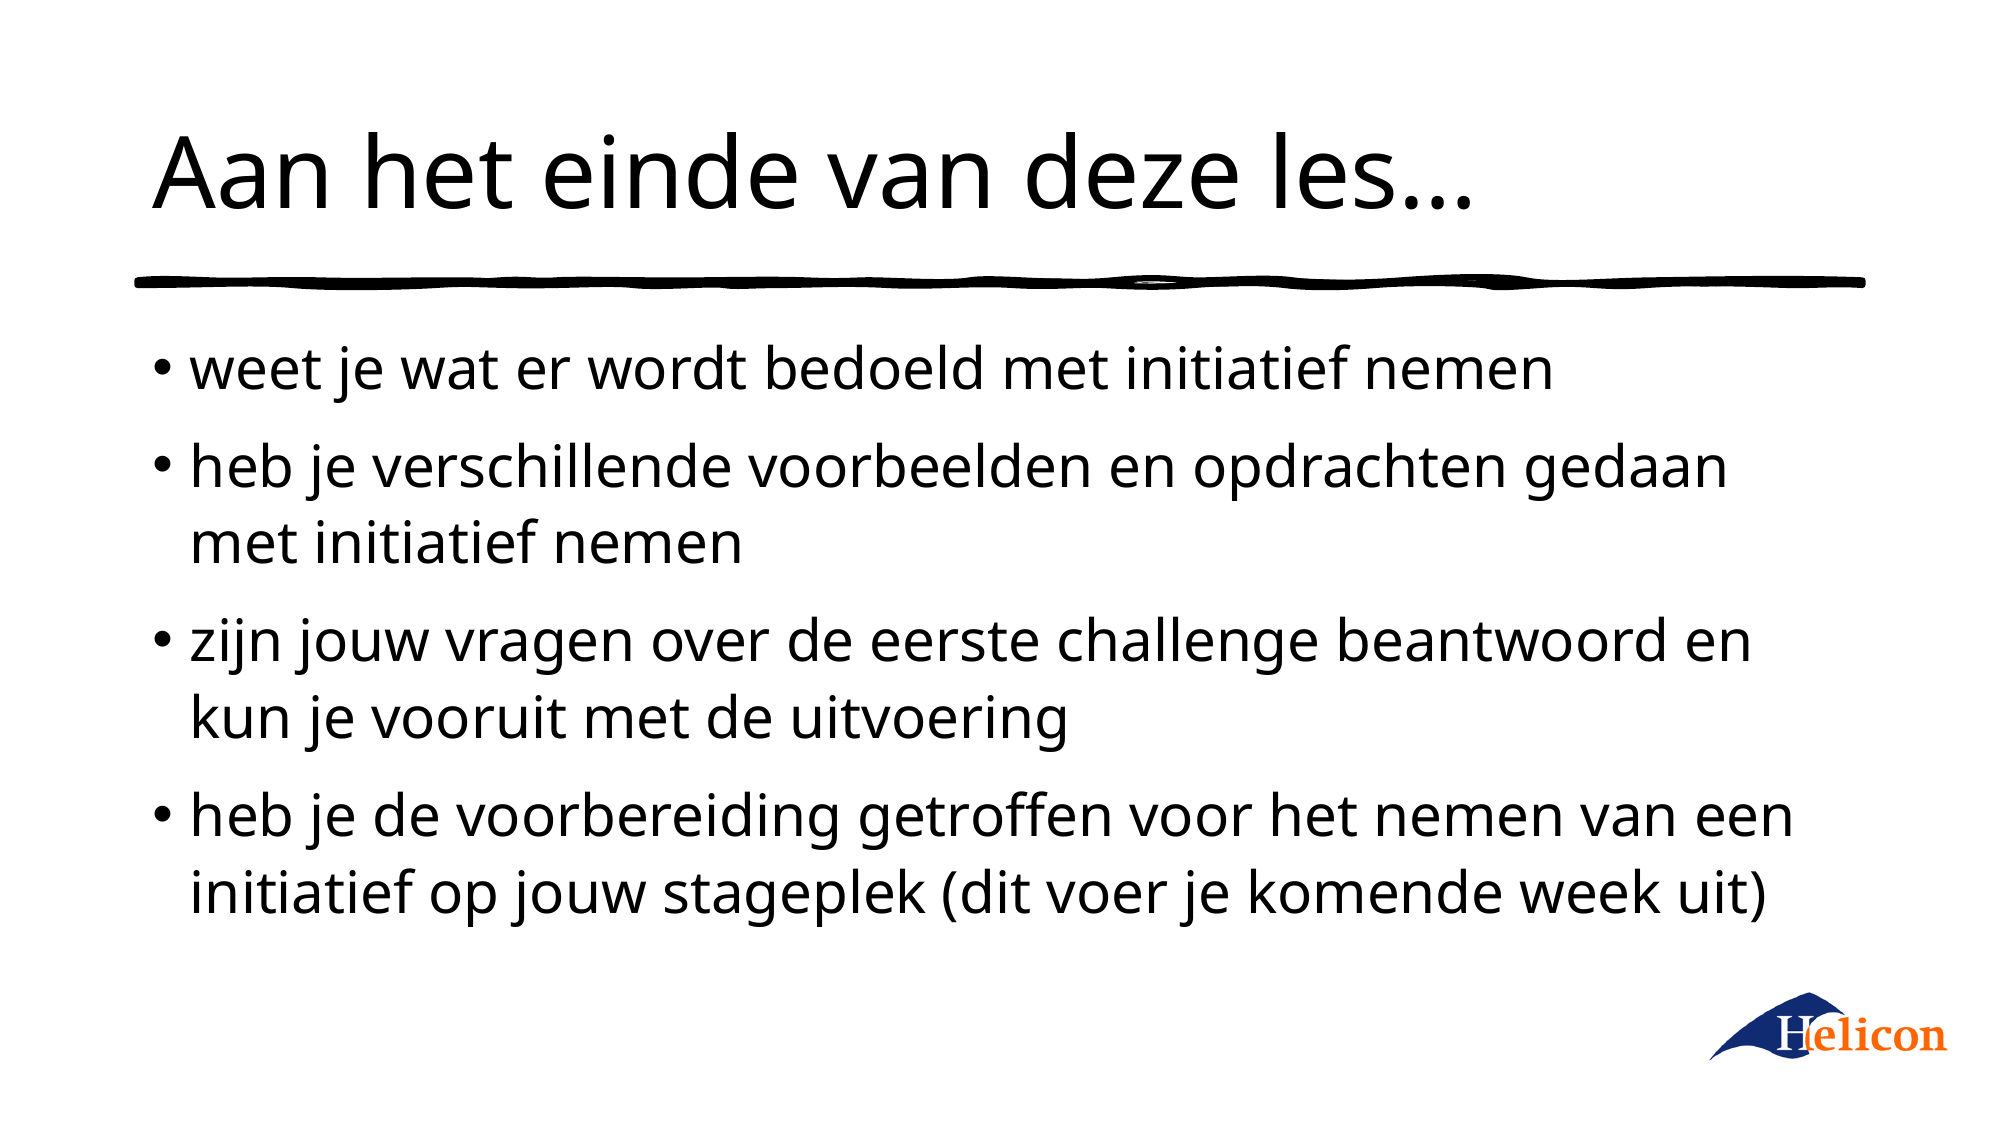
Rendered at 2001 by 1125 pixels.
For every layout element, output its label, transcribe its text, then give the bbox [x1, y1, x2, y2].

picture [1671, 952, 2000, 1125]
title Aan het einde van deze les… [137, 59, 1863, 278]
list weet je wat er wordt bedoeld met initiatief nemen heb je verschillende voorbeelden en opdrachten gedaan met initiatief nemen zijn jouw vragen over de eerste challenge beantwoord en kun je vooruit met de uitvoering heb je de voorbereiding getroffen voor het nemen van een initiatief op jouw stageplek (dit voer je komende week uit) [137, 316, 1863, 1014]
